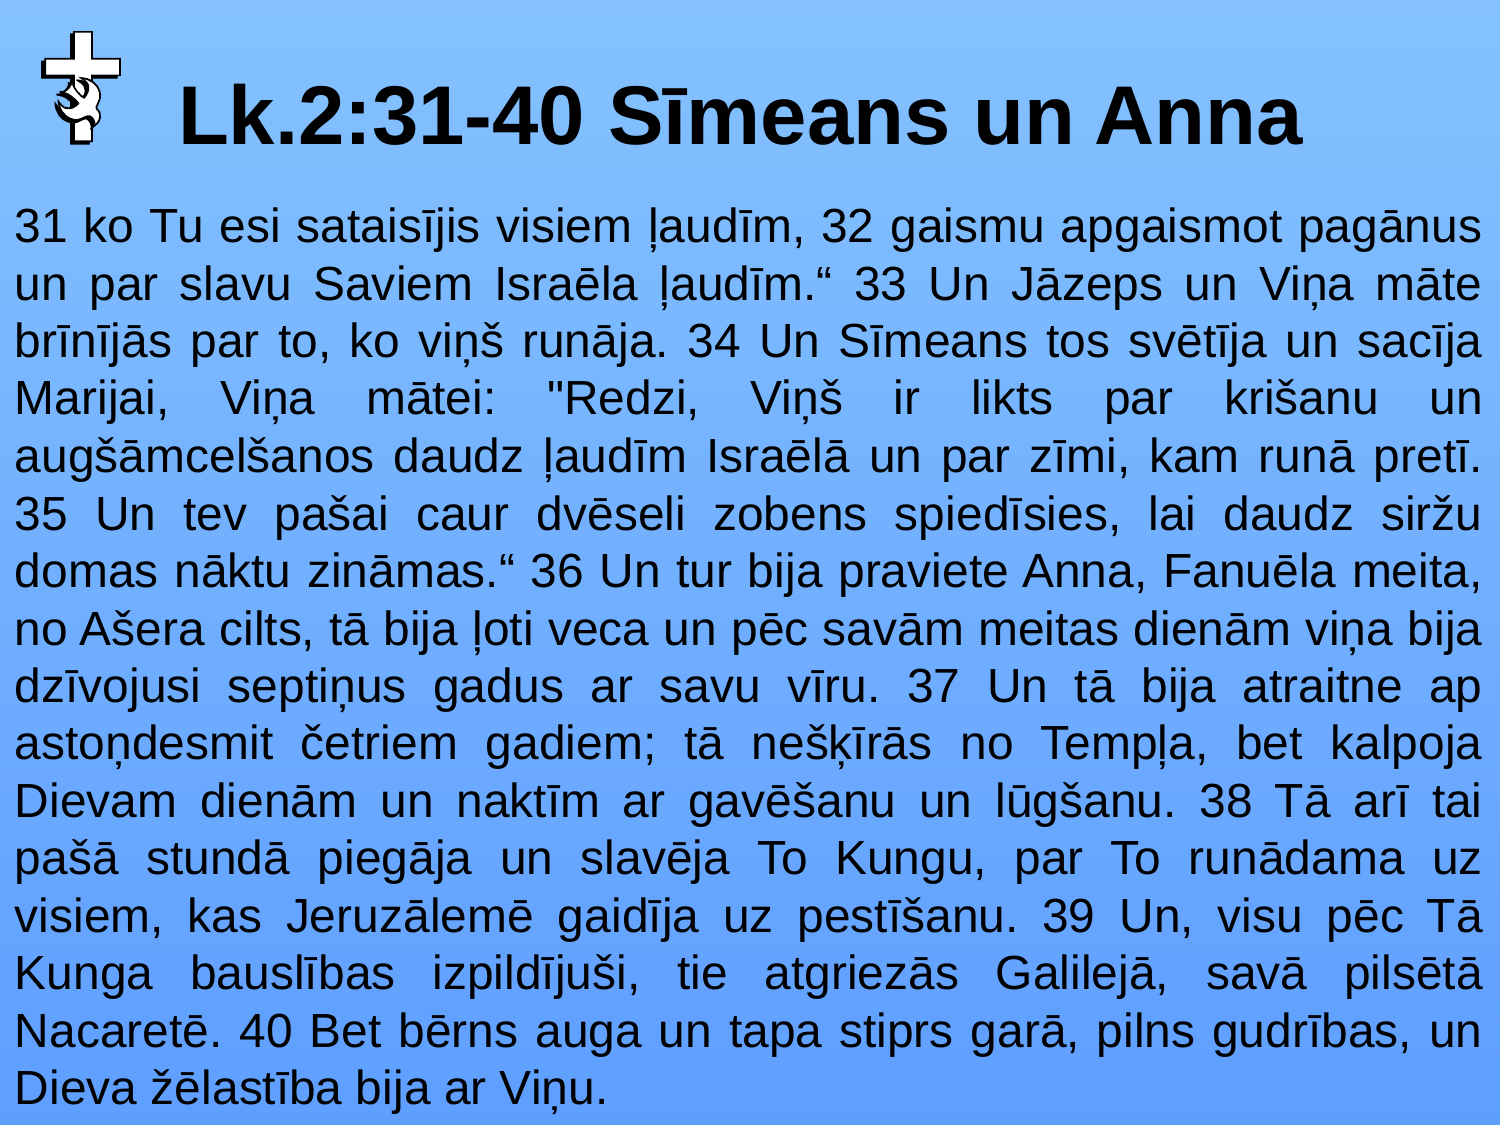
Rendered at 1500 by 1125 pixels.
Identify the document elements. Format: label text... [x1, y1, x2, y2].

text_box 31 ko Tu esi sataisījis visiem ļaudīm, 32 gaismu apgaismot pagānus un par slavu Saviem Israēla ļaudīm.“ 33 Un Jāzeps un Viņa māte brīnījās par to, ko viņš runāja. 34 Un Sīmeans tos svētīja un sacīja Marijai, Viņa mātei: "Redzi, Viņš ir likts par krišanu un augšāmcelšanos daudz ļaudīm Israēlā un par zīmi, kam runā pretī. 35 Un tev pašai caur dvēseli zobens spiedīsies, lai daudz siržu domas nāktu zināmas.“ 36 Un tur bija praviete Anna, Fanuēla meita, no Ašera cilts, tā bija ļoti veca un pēc savām meitas dienām viņa bija dzīvojusi septiņus gadus ar savu vīru. 37 Un tā bija atraitne ap astoņdesmit četriem gadiem; tā nešķīrās no Tempļa, bet kalpoja Dievam dienām un naktīm ar gavēšanu un lūgšanu. 38 Tā arī tai pašā stundā piegāja un slavēja To Kungu, par To runādama uz visiem, kas Jeruzālemē gaidīja uz pestīšanu. 39 Un, visu pēc Tā Kunga bauslības izpildījuši, tie atgriezās Galilejā, savā pilsētā Nacaretē. 40 Bet bērns auga un tapa stiprs garā, pilns gudrības, un Dieva žēlastība bija ar Viņu. [0, 187, 1500, 1122]
picture [40, 30, 122, 145]
title Lk.2:31-40 Sīmeans un Anna [70, 23, 1412, 200]
